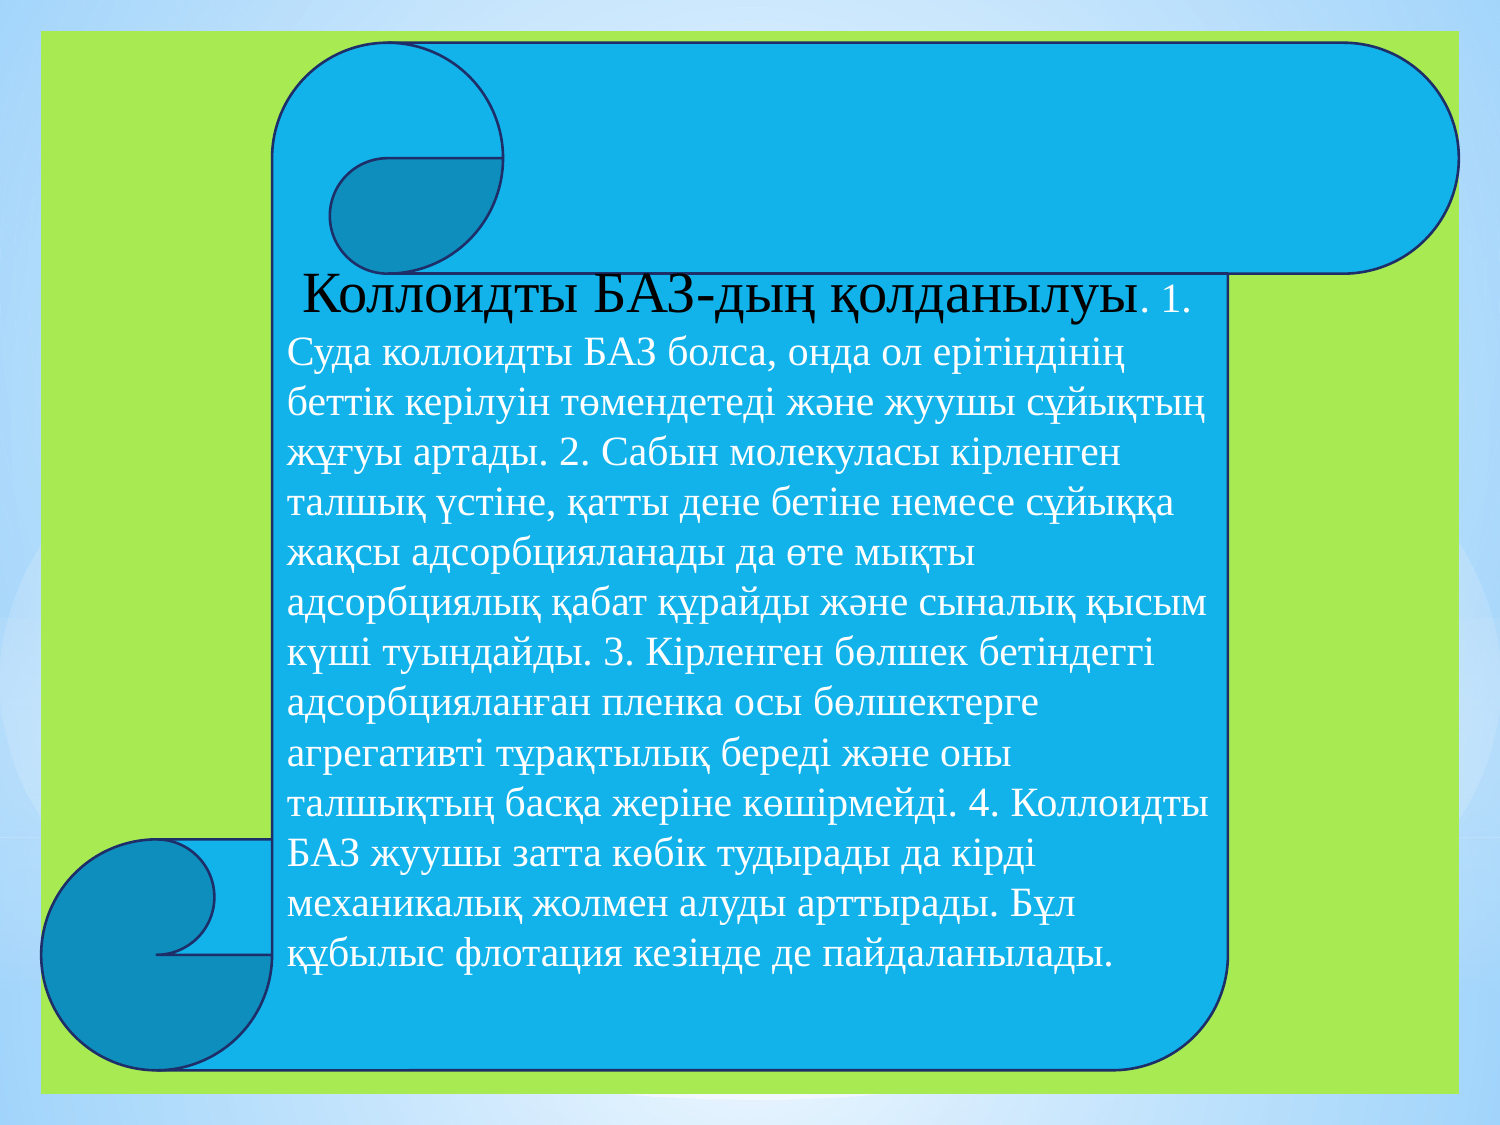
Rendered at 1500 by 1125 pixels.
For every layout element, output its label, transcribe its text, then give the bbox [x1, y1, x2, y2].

list [40, 30, 1460, 938]
list [40, 175, 1460, 1095]
text_box Коллоидты БАЗ-дың қолданылуы. 1. Суда коллоидты БАЗ болса, онда ол ерітіндінің беттік керілуін төмендетеді және жуушы сұйықтың жұғуы артады. 2. Сабын молекуласы кірленген талшық үстіне, қатты дене бетіне немесе сұйыққа жақсы адсорбцияланады да өте мықты адсорбциялық қабат құрайды және сыналық қысым күші туындайды. 3. Кірленген бөлшек бетіндеггі адсорбцияланған пленка осы бөлшектерге агрегативті тұрақтылық береді және оны талшықтың басқа жеріне көшірмейді. 4. Коллоидты БАЗ жуушы затта көбік тудырады да кірді механикалық жолмен алуды арттырады. Бұл құбылыс флотация кезінде де пайдаланылады. [39, 41, 1461, 1072]
